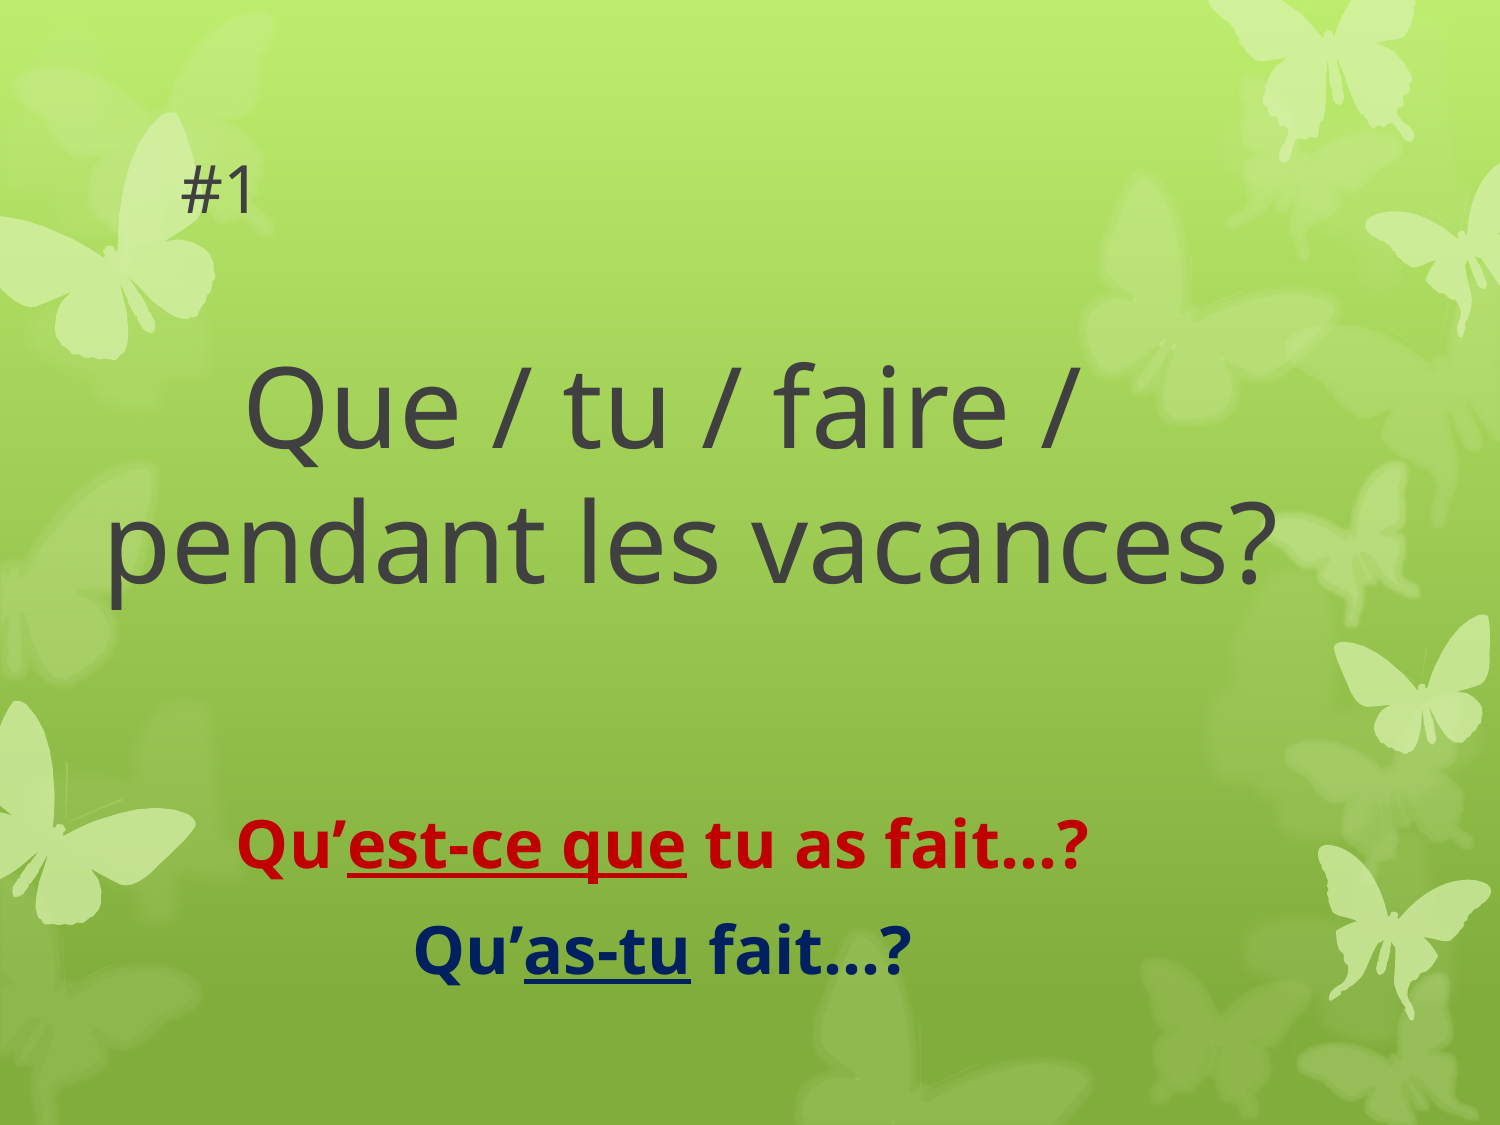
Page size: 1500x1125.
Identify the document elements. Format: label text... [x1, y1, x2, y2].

title #1 [165, 110, 1335, 263]
list Que / tu / faire / pendant les vacances? Qu’est-ce que tu as fait…? Qu’as-tu fait…? [0, 264, 1325, 1060]
